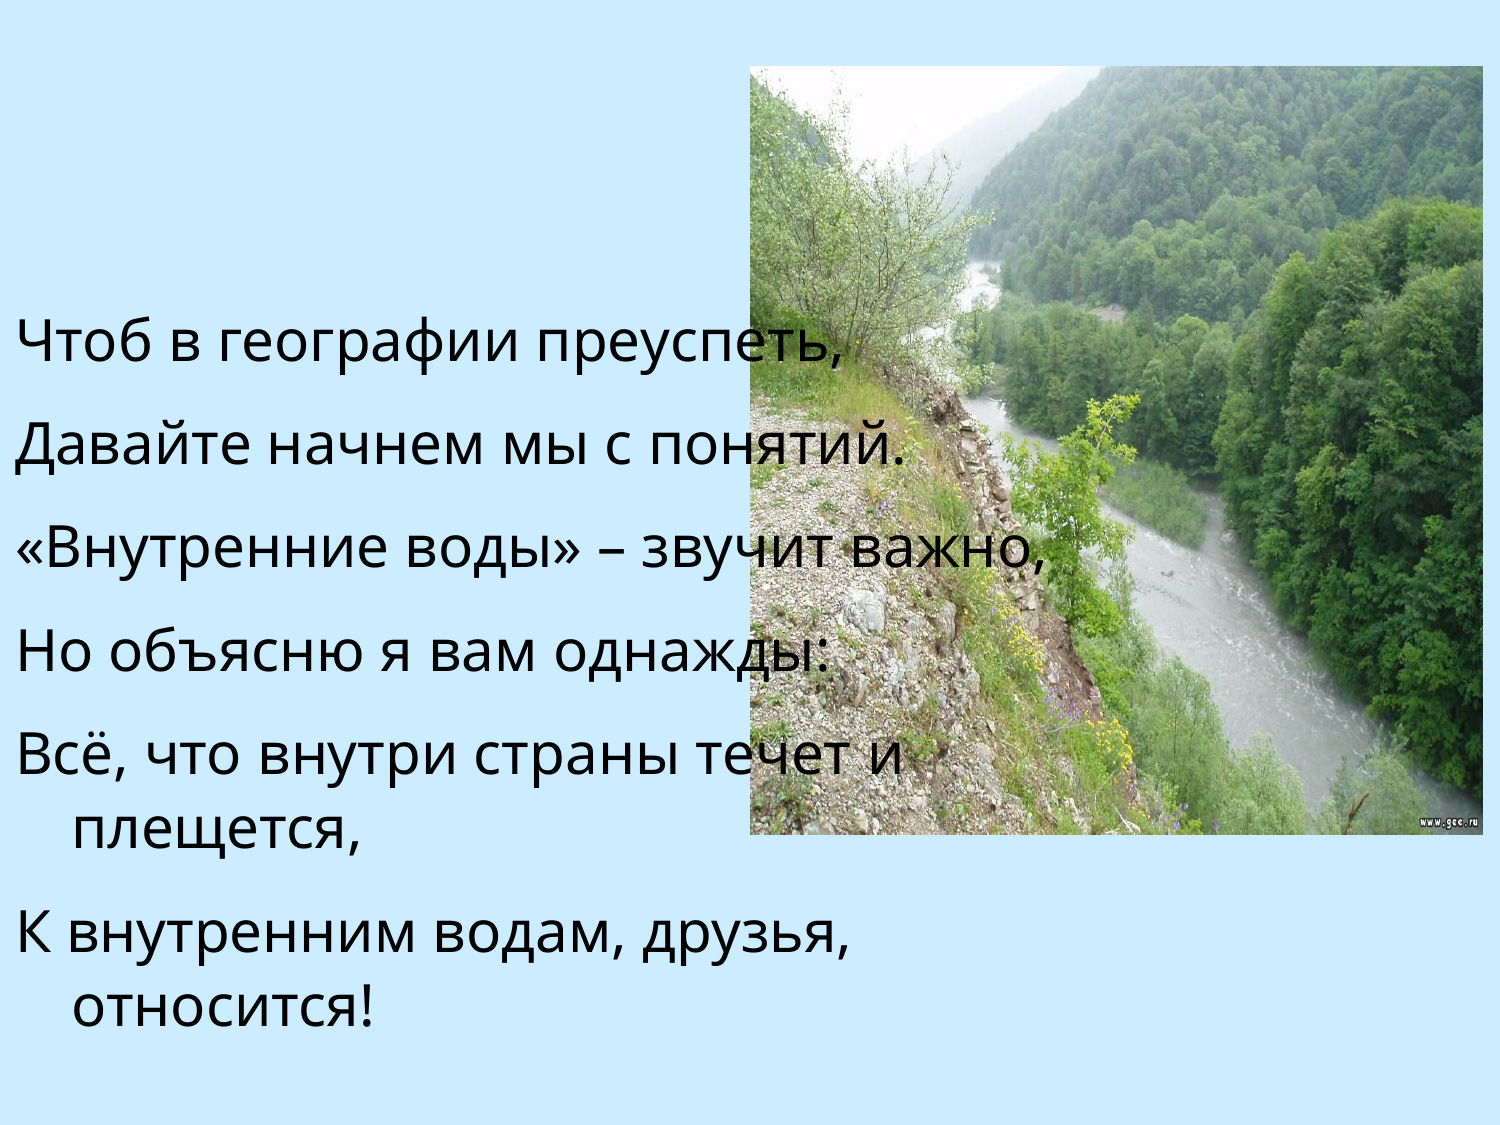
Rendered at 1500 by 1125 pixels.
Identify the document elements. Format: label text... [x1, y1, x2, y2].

list Чтоб в географии преуспеть, Давайте начнем мы с понятий. «Внутренние воды» – звучит важно, Но объясню я вам однажды: Всё, что внутри страны течет и плещется, К внутренним водам, друзья, относится! [0, 290, 1067, 1125]
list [749, 66, 1483, 835]
